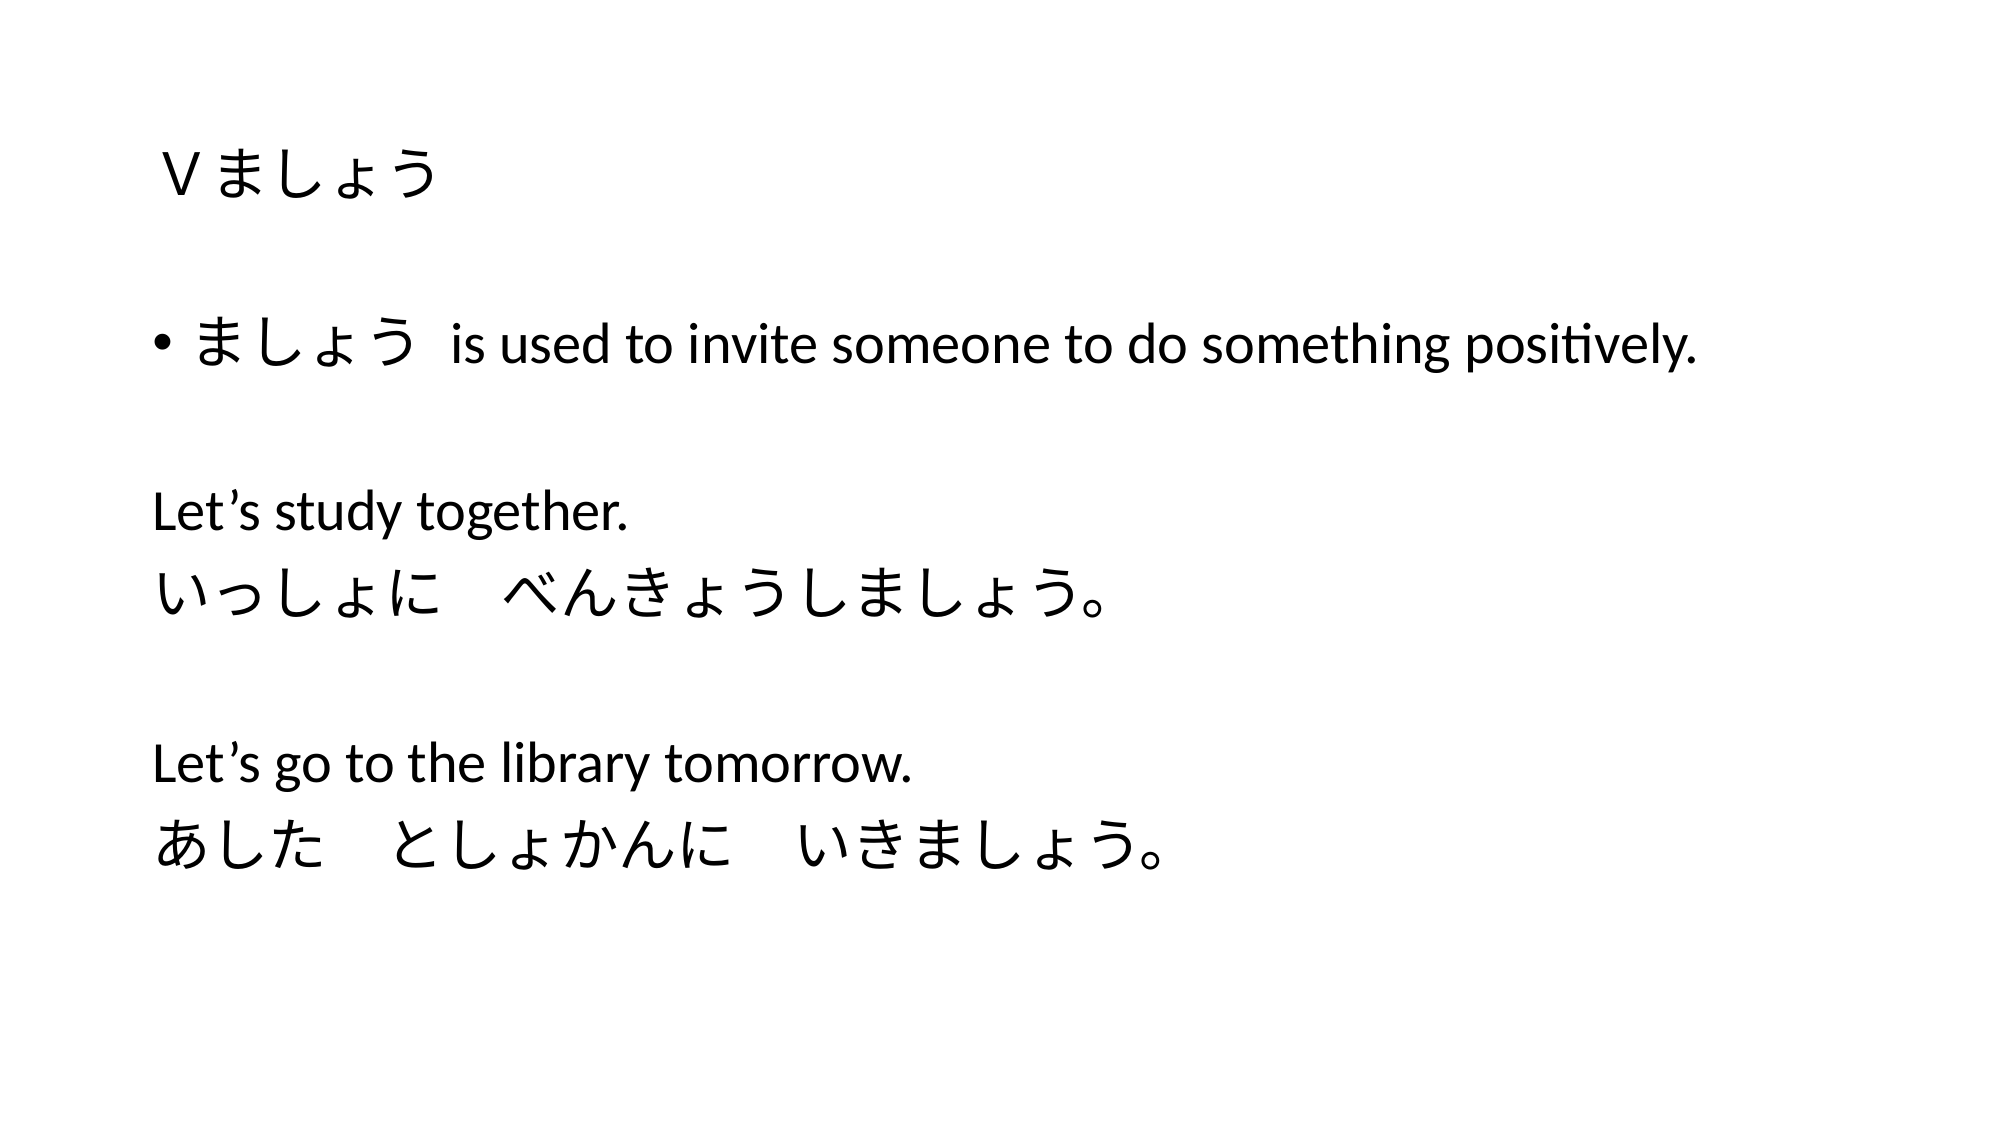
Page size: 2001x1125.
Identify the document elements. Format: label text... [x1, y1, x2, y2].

list Ｖましょう ましょう is used to invite someone to do something positively. Let’s study together. いっしょに べんきょうしましょう。 Let’s go to the library tomorrow. あした としょかんに いきましょう。 [137, 137, 1863, 1014]
